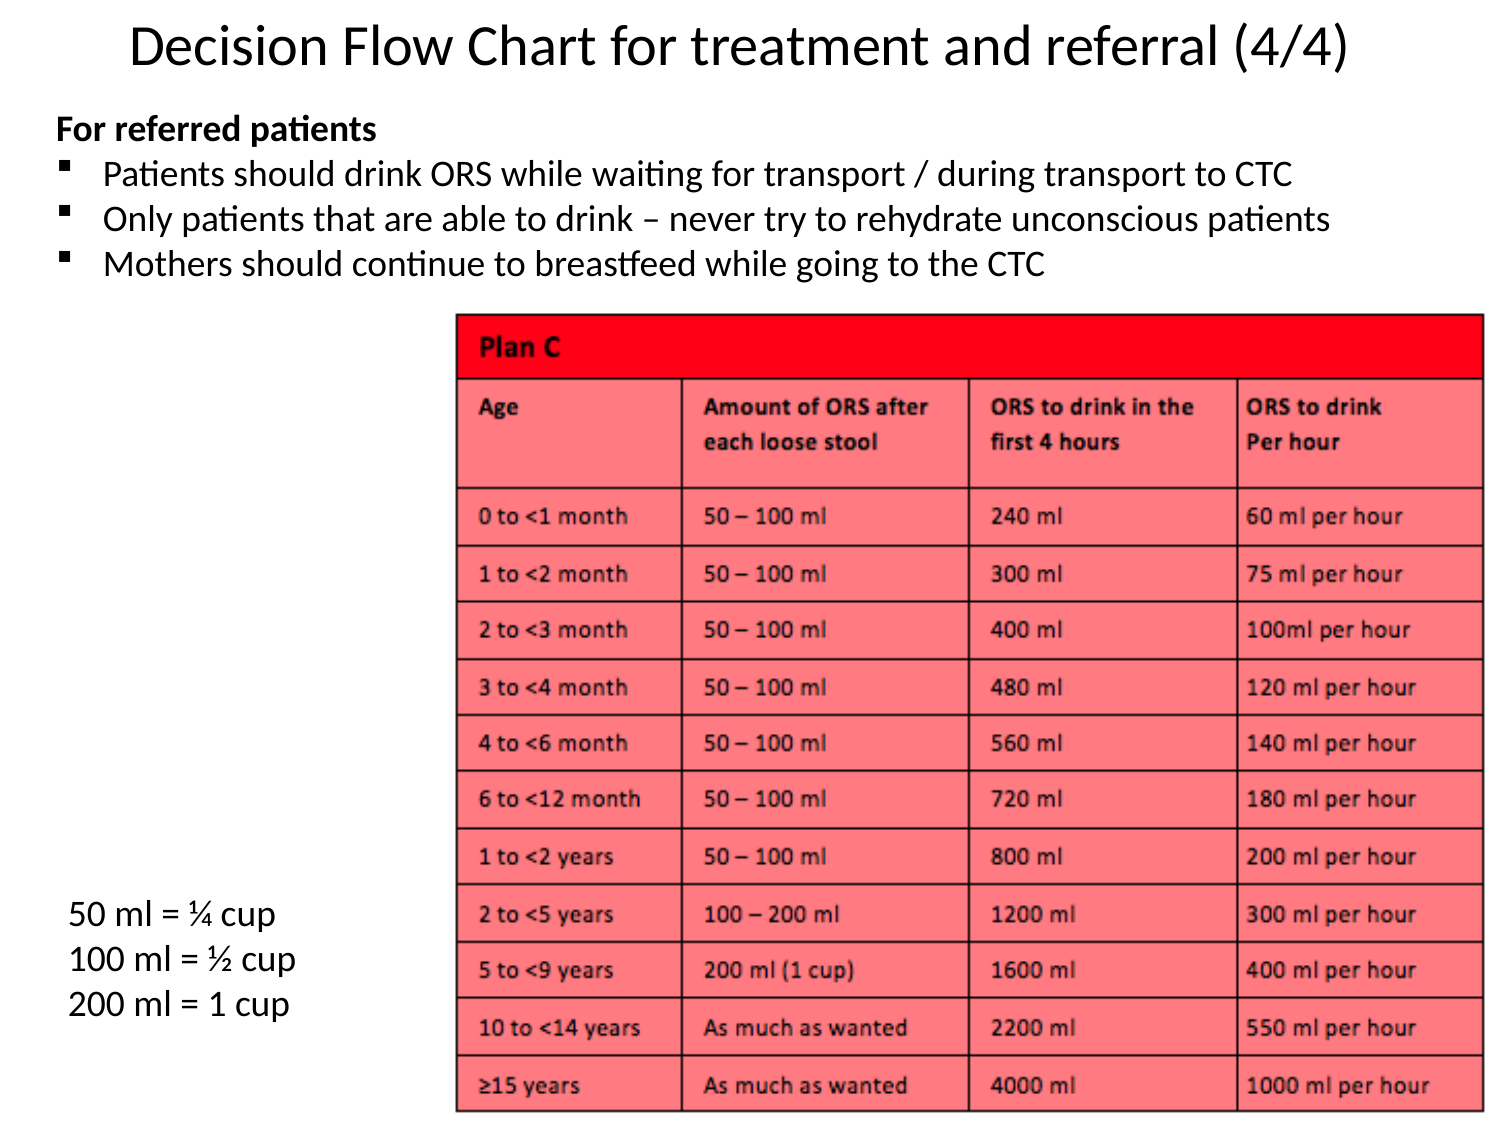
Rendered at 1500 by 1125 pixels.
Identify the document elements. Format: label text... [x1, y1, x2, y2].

picture [448, 307, 1493, 1125]
text_box Decision Flow Chart for treatment and referral (4/4) [64, 0, 1415, 96]
text_box For referred patients Patients should drink ORS while waiting for transport / during transport to CTC Only patients that are able to drink – never try to rehydrate unconscious patients Mothers should continue to breastfeed while going to the CTC [41, 96, 1436, 291]
text_box 50 ml = ¼ cup 100 ml = ½ cup 200 ml = 1 cup [53, 881, 408, 1077]
